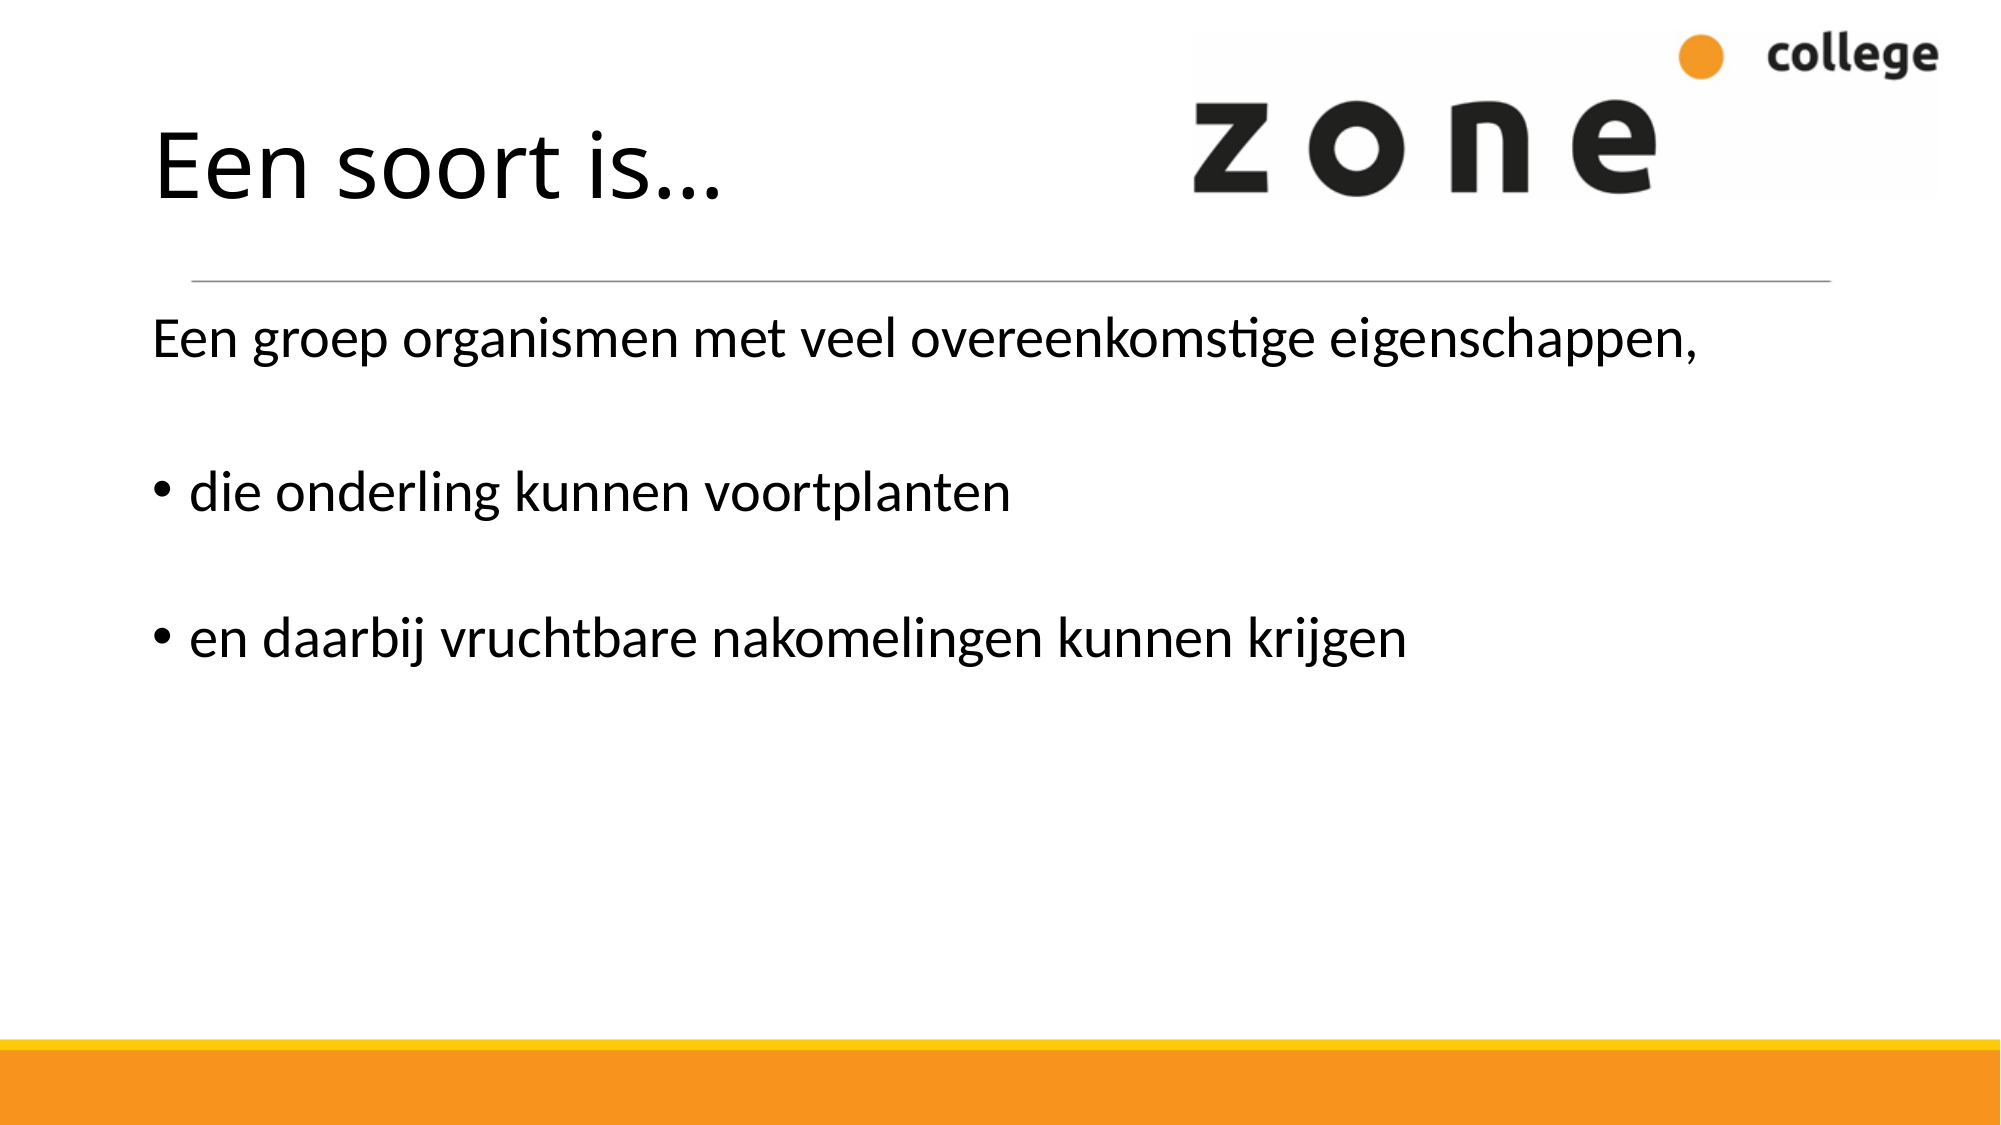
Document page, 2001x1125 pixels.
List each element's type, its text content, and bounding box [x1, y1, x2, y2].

picture [0, 0, 2001, 1125]
title Een soort is… [137, 59, 1863, 278]
list Een groep organismen met veel overeenkomstige eigenschappen, die onderling kunnen voortplanten en daarbij vruchtbare nakomelingen kunnen krijgen [137, 299, 1863, 1014]
